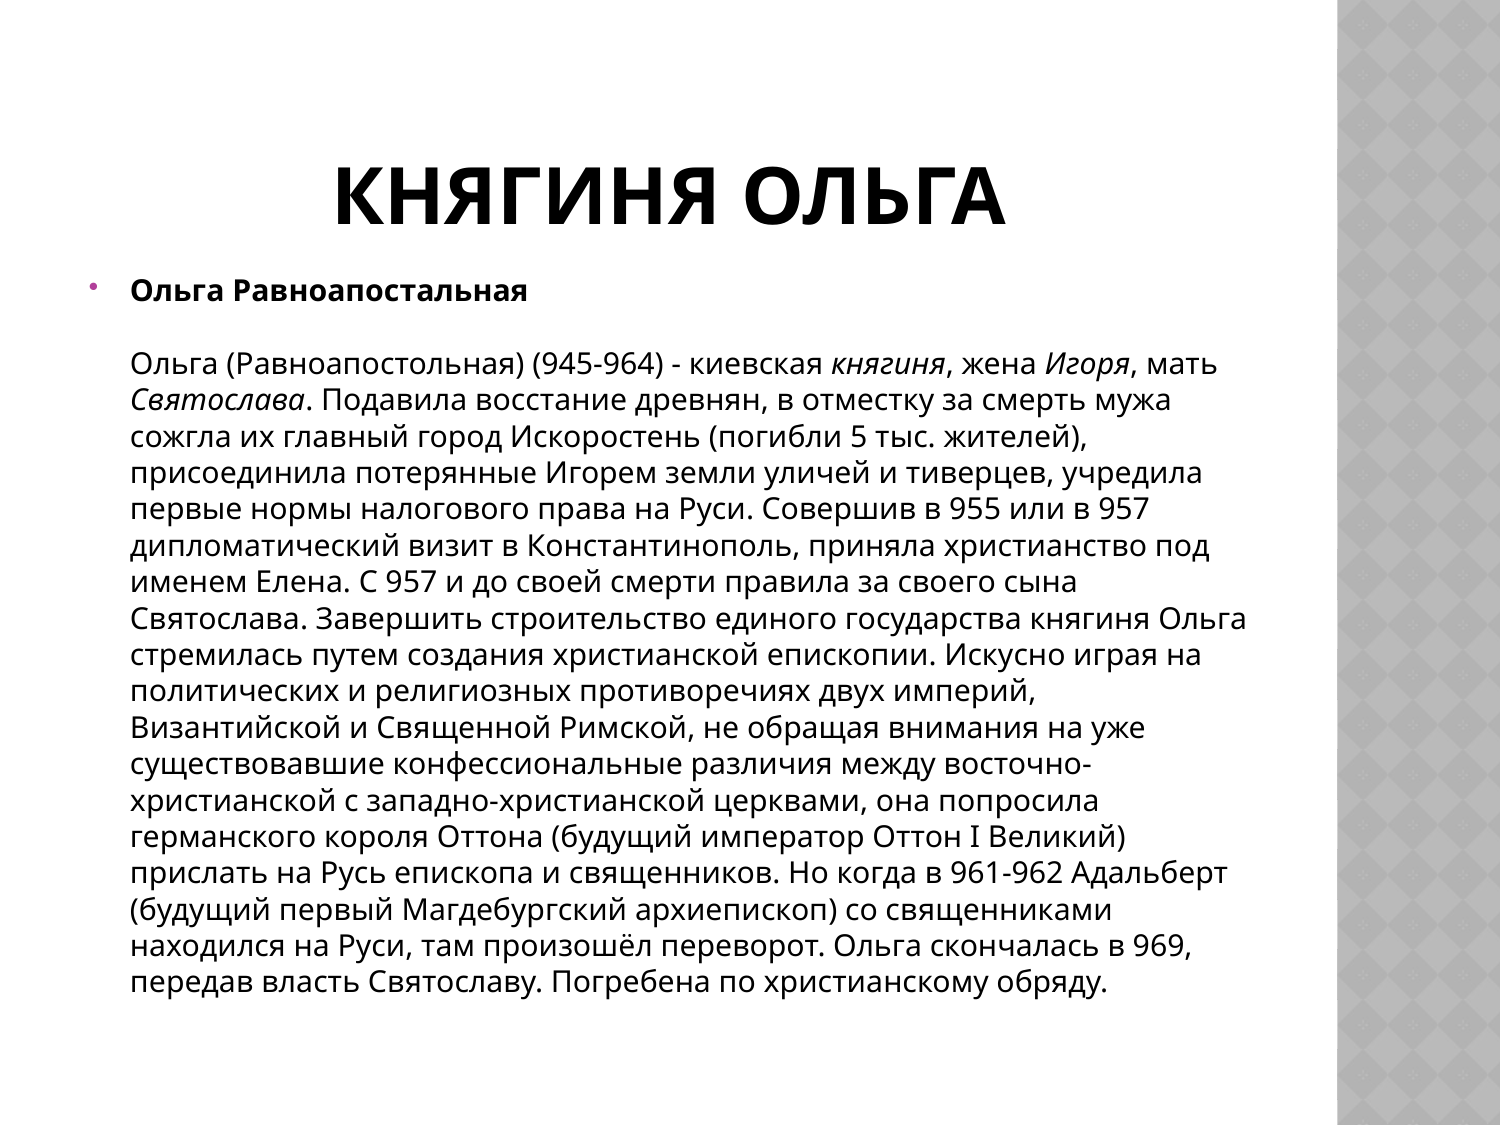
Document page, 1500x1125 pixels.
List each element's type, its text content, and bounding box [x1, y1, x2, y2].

list Ольга Равноапостальная Ольга (Равноапостольная) (945-964) - киевская княгиня, жена Игоря, мать Святослава. Подавила восстание древнян, в отместку за смерть мужа сожгла их главный город Искоростень (погибли 5 тыс. жителей), присоединила потерянные Игорем земли уличей и тиверцев, учредила первые нормы налогового права на Руси. Совершив в 955 или в 957 дипломатический визит в Константинополь, приняла христианство под именем Елена. С 957 и до своей смерти правила за своего сына Святослава. Завершить строительство единого государства княгиня Ольга стремилась путем создания христианской епископии. Искусно играя на политических и религиозных противоречиях двух империй, Византийской и Священной Римской, не обращая внимания на уже существовавшие конфессиональные различия между восточно-христианской с западно-христианской церквами, она попросила германского короля Оттона (будущий император Оттон I Великий) прислать на Русь епископа и священников. Но когда в 961-962 Адальберт (будущий первый Магдебургский архиепископ) со священниками находился на Руси, там произошёл переворот. Ольга скончалась в 969, передав власть Святославу. Погребена по христианскому обряду. [75, 264, 1263, 1059]
title Княгиня Ольга [75, 52, 1263, 240]
